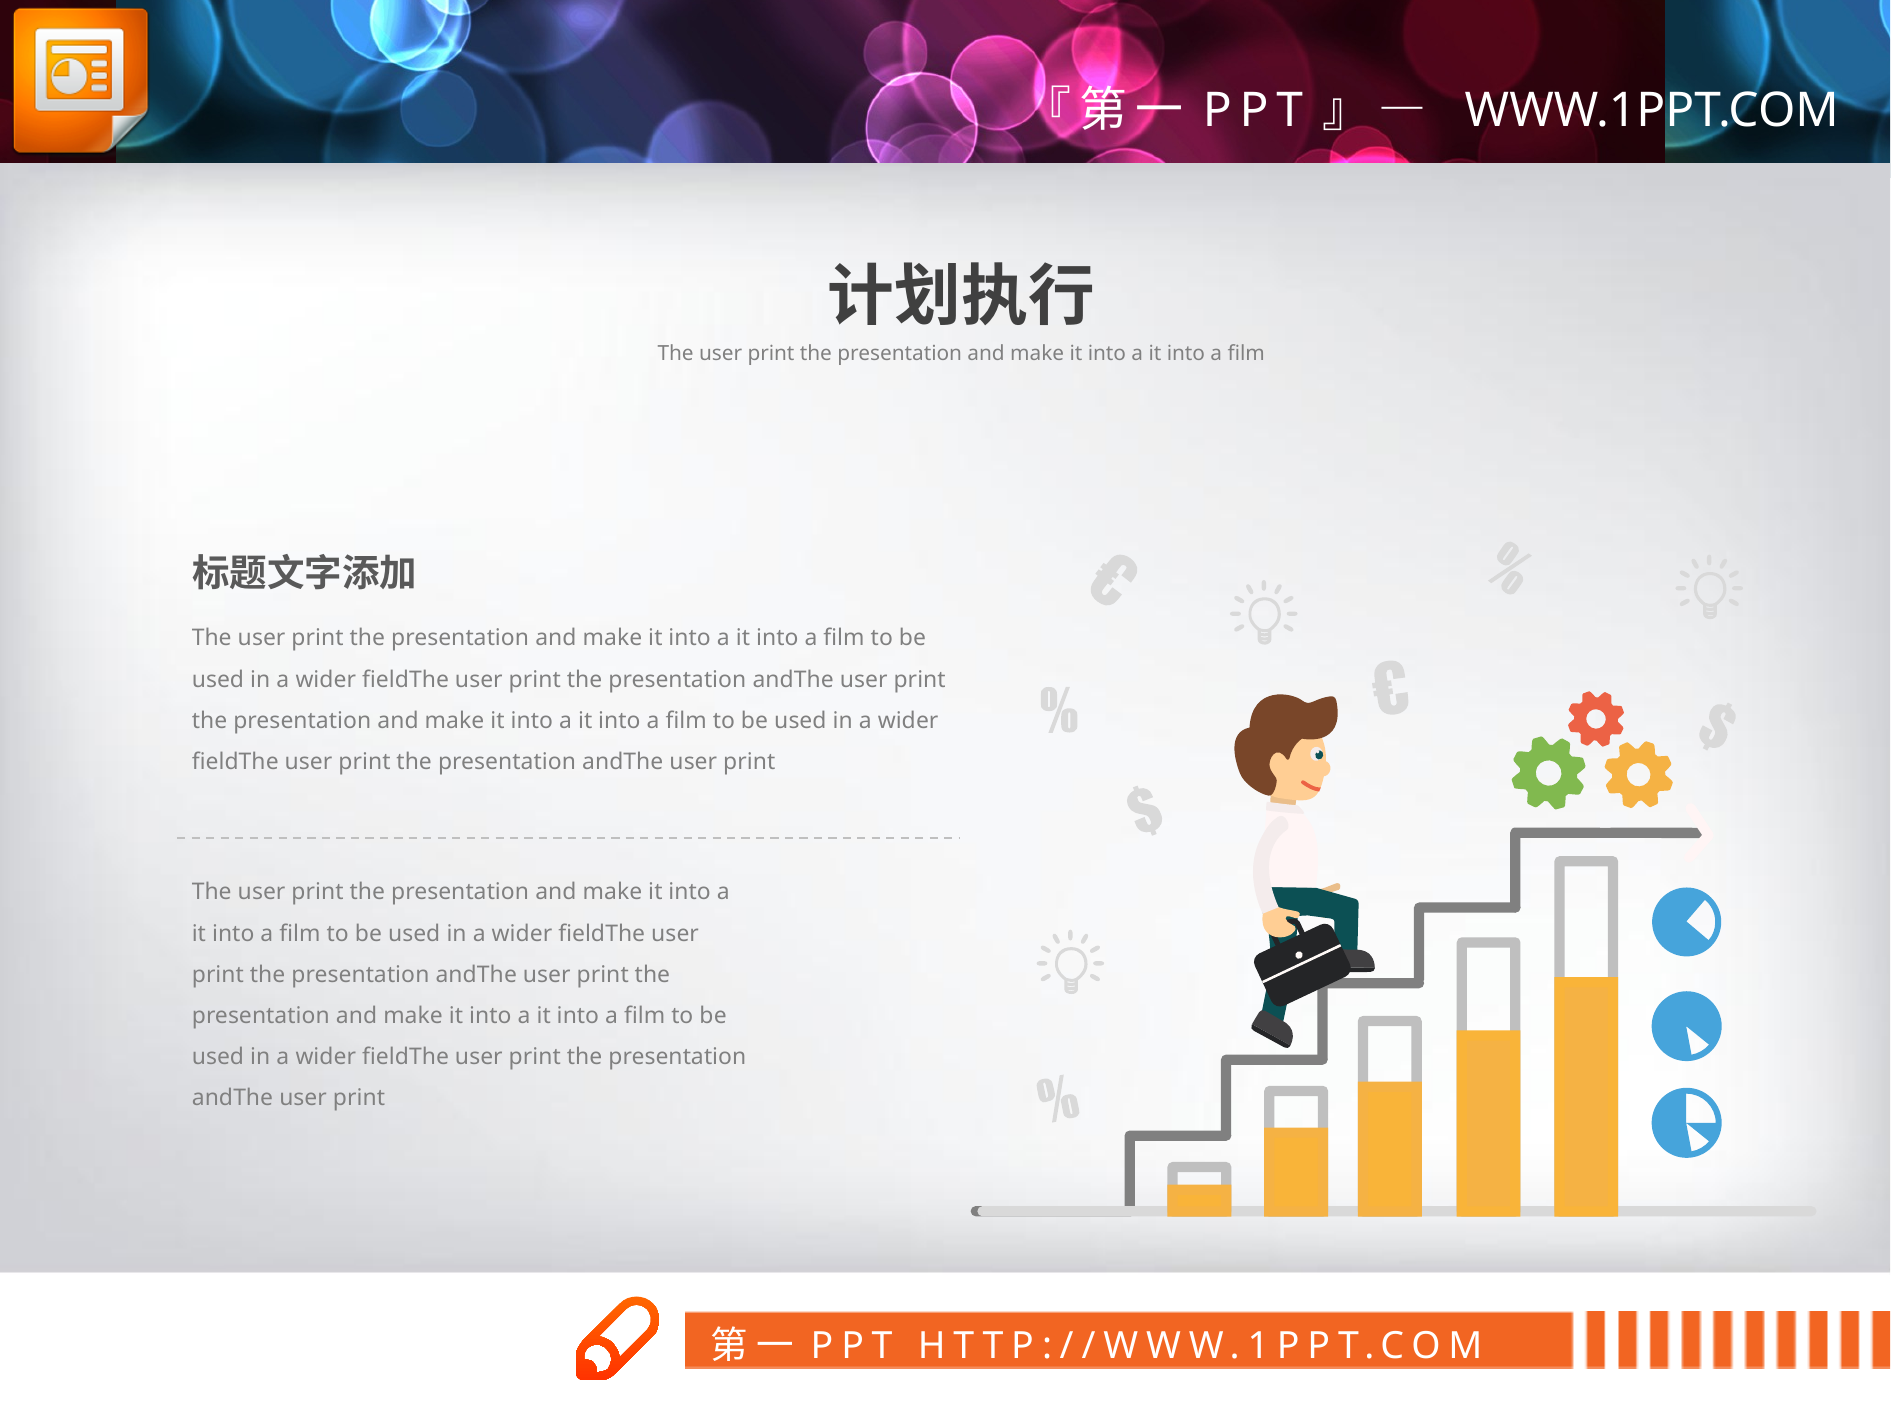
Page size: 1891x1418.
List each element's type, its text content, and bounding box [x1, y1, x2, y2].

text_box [176, 541, 980, 784]
picture [0, 0, 1891, 1275]
picture [685, 1311, 1891, 1369]
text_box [970, 541, 1817, 1217]
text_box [549, 245, 1373, 371]
text_box The user print the presentation and make it into a it into a film to be used in a wider fieldThe user print the presentation andThe user print the presentation and make it into a it into a film to be used in a wider fieldThe user print the presentation andThe user print [177, 855, 765, 1118]
